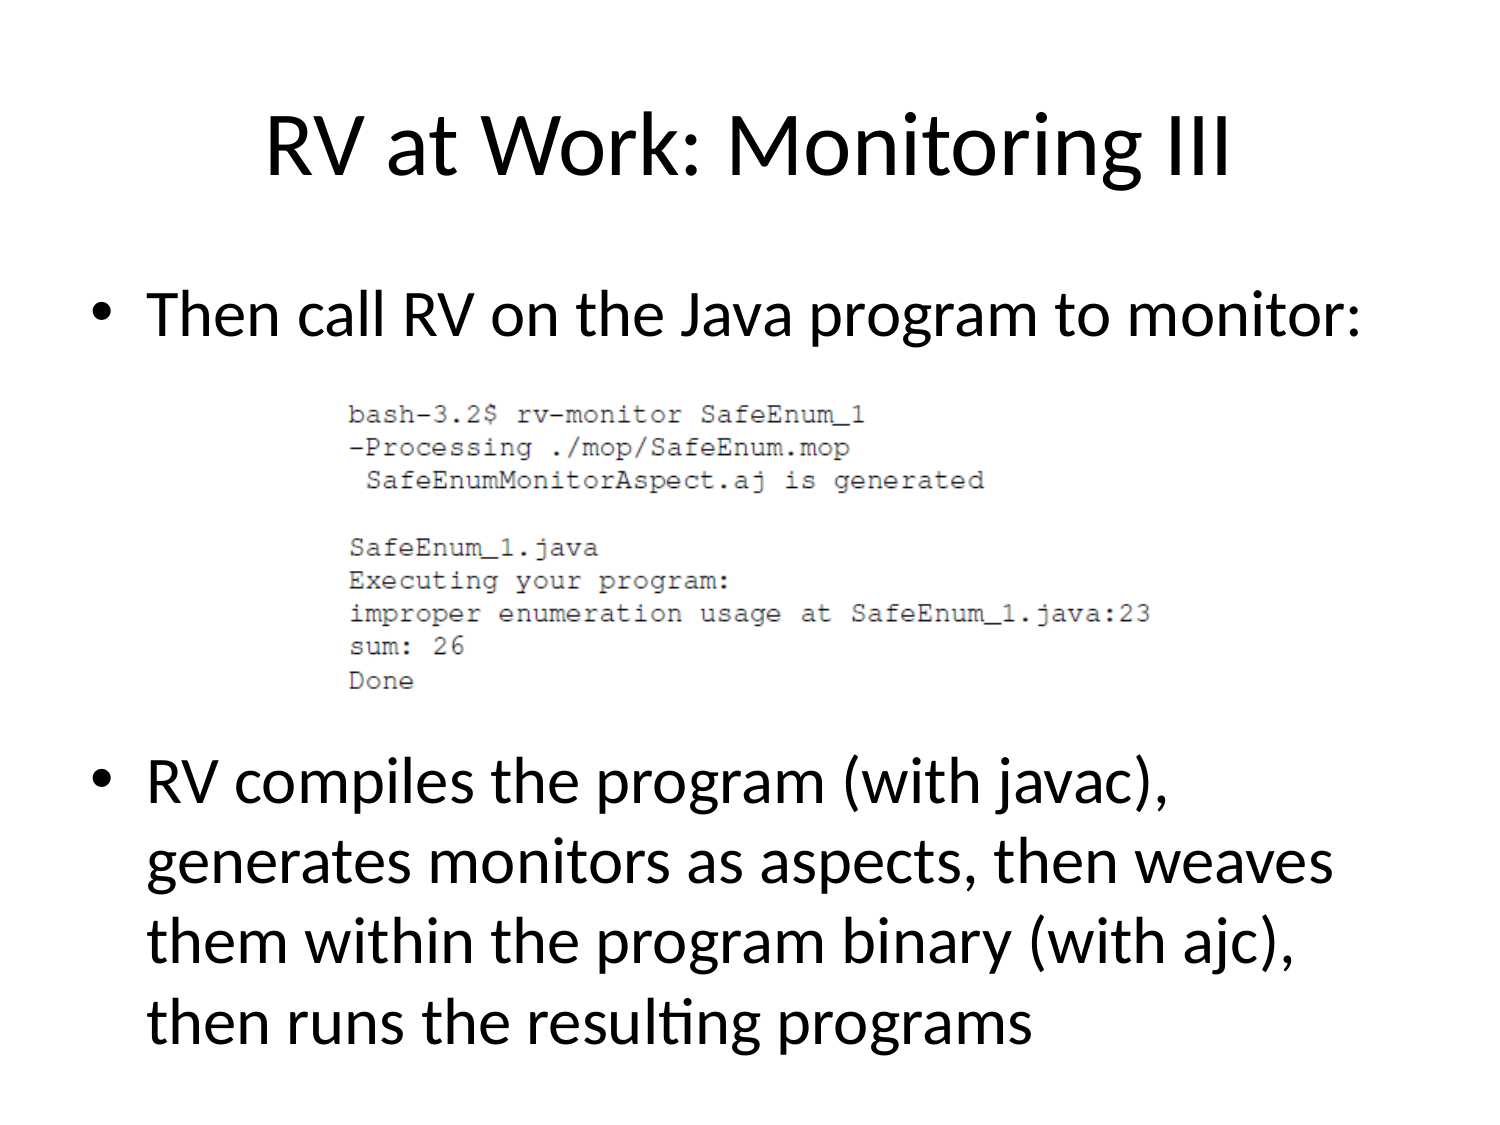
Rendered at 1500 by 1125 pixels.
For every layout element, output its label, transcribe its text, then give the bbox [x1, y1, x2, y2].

list Then call RV on the Java program to monitor: RV compiles the program (with javac), generates monitors as aspects, then weaves them within the program binary (with ajc), then runs the resulting programs [75, 262, 1425, 1100]
title RV at Work: Monitoring III [75, 45, 1425, 233]
picture [338, 393, 1162, 701]
